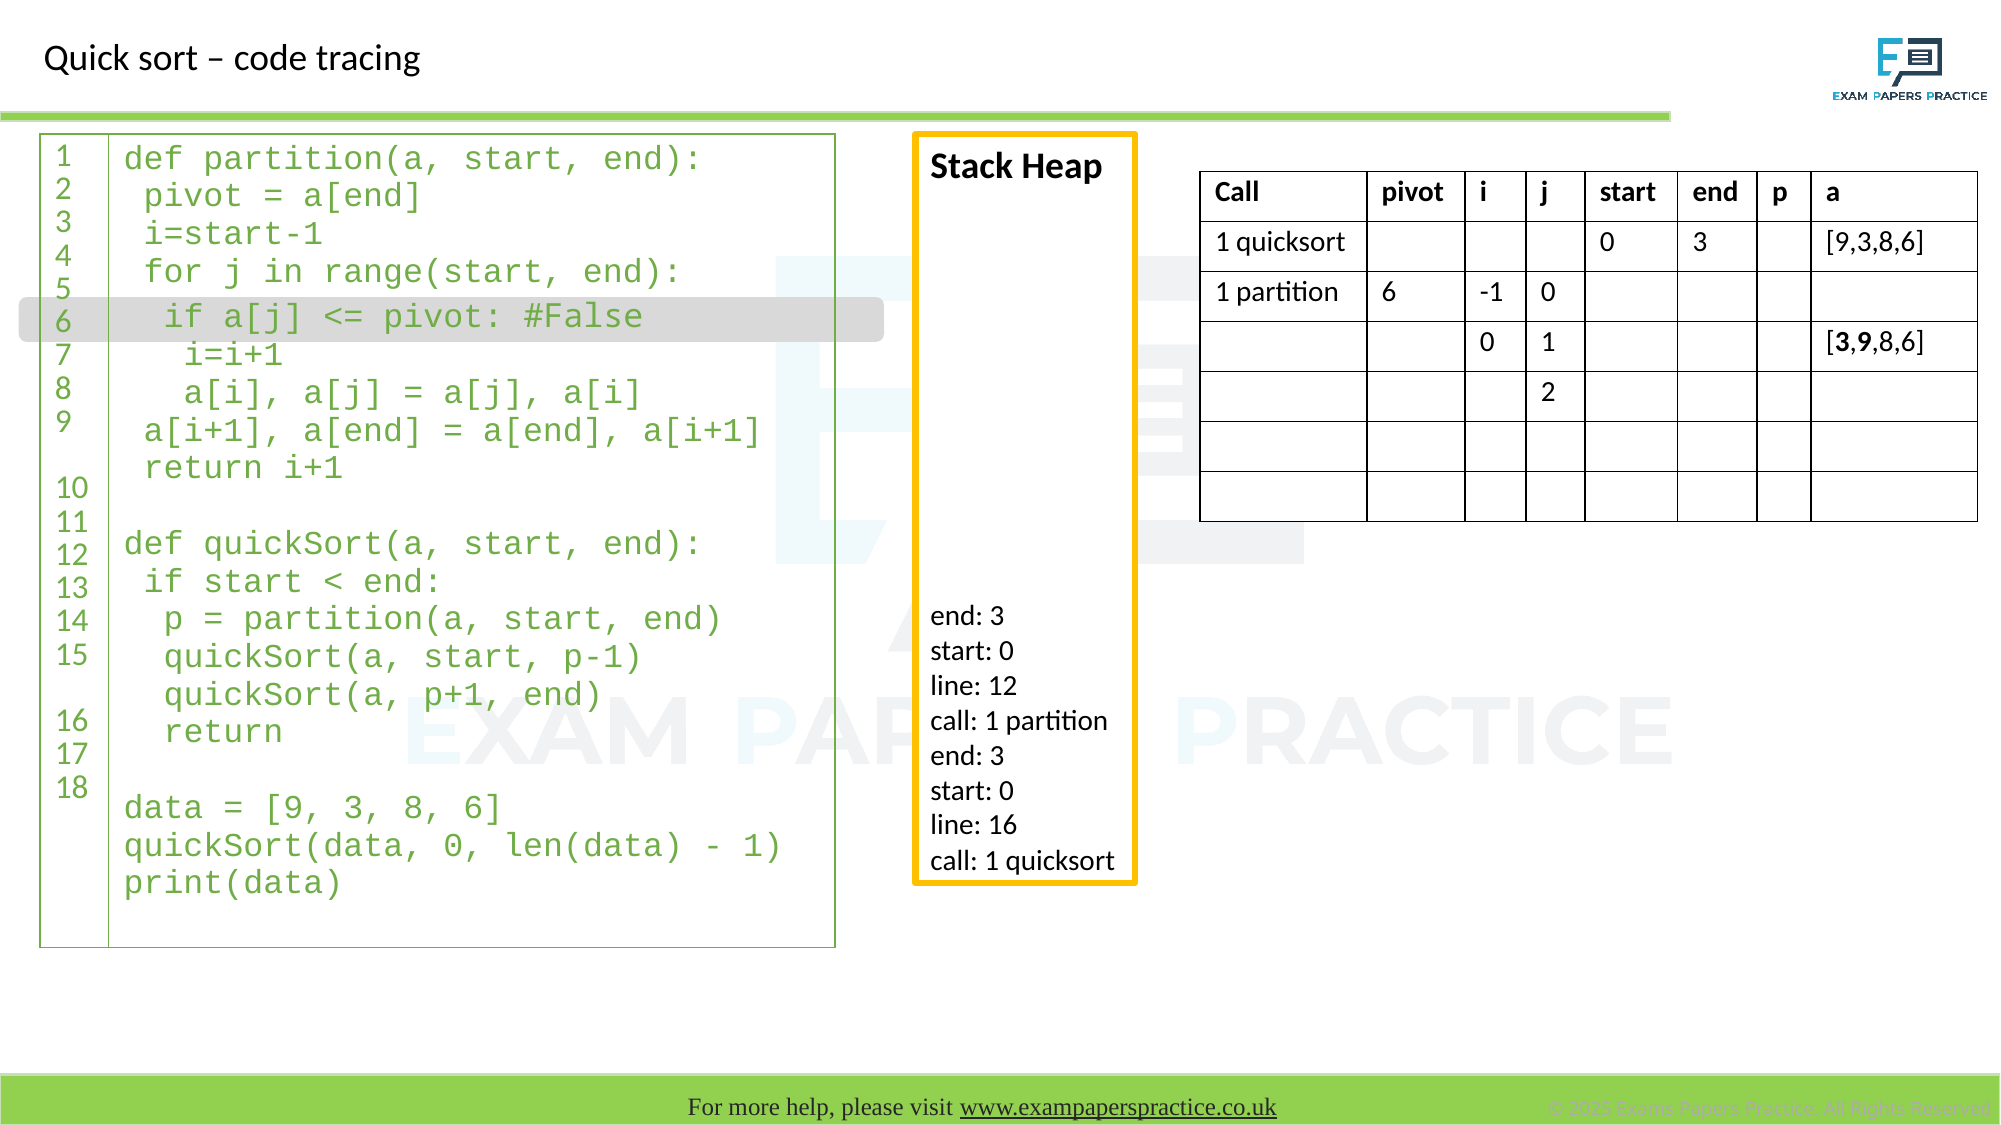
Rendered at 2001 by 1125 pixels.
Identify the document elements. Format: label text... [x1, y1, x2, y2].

table_header start [1586, 172, 1677, 221]
table_cell [1678, 272, 1756, 321]
table_header 1 2 3 4 5 6 7 8 9 10 11 12 13 14 15 16 17 18 [41, 135, 108, 947]
table_cell [1586, 422, 1677, 471]
table_cell [1466, 472, 1525, 521]
table_header a [1812, 172, 1977, 221]
table_cell [1812, 372, 1977, 421]
table_cell -1 [1466, 272, 1525, 321]
table_header j [1527, 172, 1584, 221]
table_cell [1586, 322, 1677, 371]
table_cell [1758, 472, 1810, 521]
table_cell [1758, 422, 1810, 471]
table_cell [1678, 372, 1756, 421]
table_cell 0 [1527, 272, 1584, 321]
table_cell [1758, 322, 1810, 371]
table_cell 6 [1368, 272, 1464, 321]
table_cell 0 [1586, 222, 1677, 271]
table_cell [1201, 372, 1366, 421]
table_cell 1 quicksort [1201, 222, 1366, 271]
table_cell 2 [1527, 372, 1584, 421]
text_box [18, 297, 39, 342]
table_cell [1758, 272, 1810, 321]
table_cell [1527, 422, 1584, 471]
table_cell [1201, 472, 1366, 521]
table_header p [1758, 172, 1810, 221]
text_box Quick sort – code tracing [28, 25, 1072, 86]
table_cell 0 [1466, 322, 1525, 371]
table_cell [1368, 372, 1464, 421]
table_cell [1678, 322, 1756, 371]
text_box [836, 297, 885, 342]
table_cell [1466, 372, 1525, 421]
text_box Stack Heap end: 3 start: 0 line: 12 call: 1 partition end: 3 start: 0 line: 16 call: 1 quicksort [915, 133, 1135, 884]
table_cell 3 [1678, 222, 1756, 271]
table_cell 1 [1527, 322, 1584, 371]
table_cell [1368, 472, 1464, 521]
table_cell [1527, 472, 1584, 521]
table_cell [1466, 422, 1525, 471]
table_header Call [1201, 172, 1366, 221]
table_header i [1466, 172, 1525, 221]
table_cell [1527, 222, 1584, 271]
table_cell [3,9,8,6] [1812, 322, 1977, 371]
table_cell 1 partition [1201, 272, 1366, 321]
table_cell [1586, 272, 1677, 321]
table_header pivot [1368, 172, 1464, 221]
table_cell [1466, 222, 1525, 271]
table_cell [1758, 222, 1810, 271]
table_header def partition(a, start, end): pivot = a[end] i=start-1 for j in range(start, end): if a[j] <= pivot: #False i=i+1 a[i], a[j] = a[j], a[i] a[i+1], a[end] = a[end], a[i+1] return i+1 def quickSort(a, start, end): if start < end: p = partition(a, start, end) quickSort(a, start, p-1) quickSort(a, p+1, end) return data = [9, 3, 8, 6] quickSort(data, 0, len(data) - 1) print(data) [109, 135, 834, 947]
table_cell [1586, 472, 1677, 521]
table_cell [1812, 422, 1977, 471]
table_cell [1201, 322, 1366, 371]
table_cell [9,3,8,6] [1812, 222, 1977, 271]
table_cell [1368, 222, 1464, 271]
table_cell [1678, 422, 1756, 471]
table_cell [1812, 472, 1977, 521]
table_cell [1678, 472, 1756, 521]
table_header end [1678, 172, 1756, 221]
table_cell [1586, 372, 1677, 421]
table_cell [1368, 422, 1464, 471]
table_cell [1812, 272, 1977, 321]
table_cell [1201, 422, 1366, 471]
table_cell [1368, 322, 1464, 371]
table_cell [1758, 372, 1810, 421]
